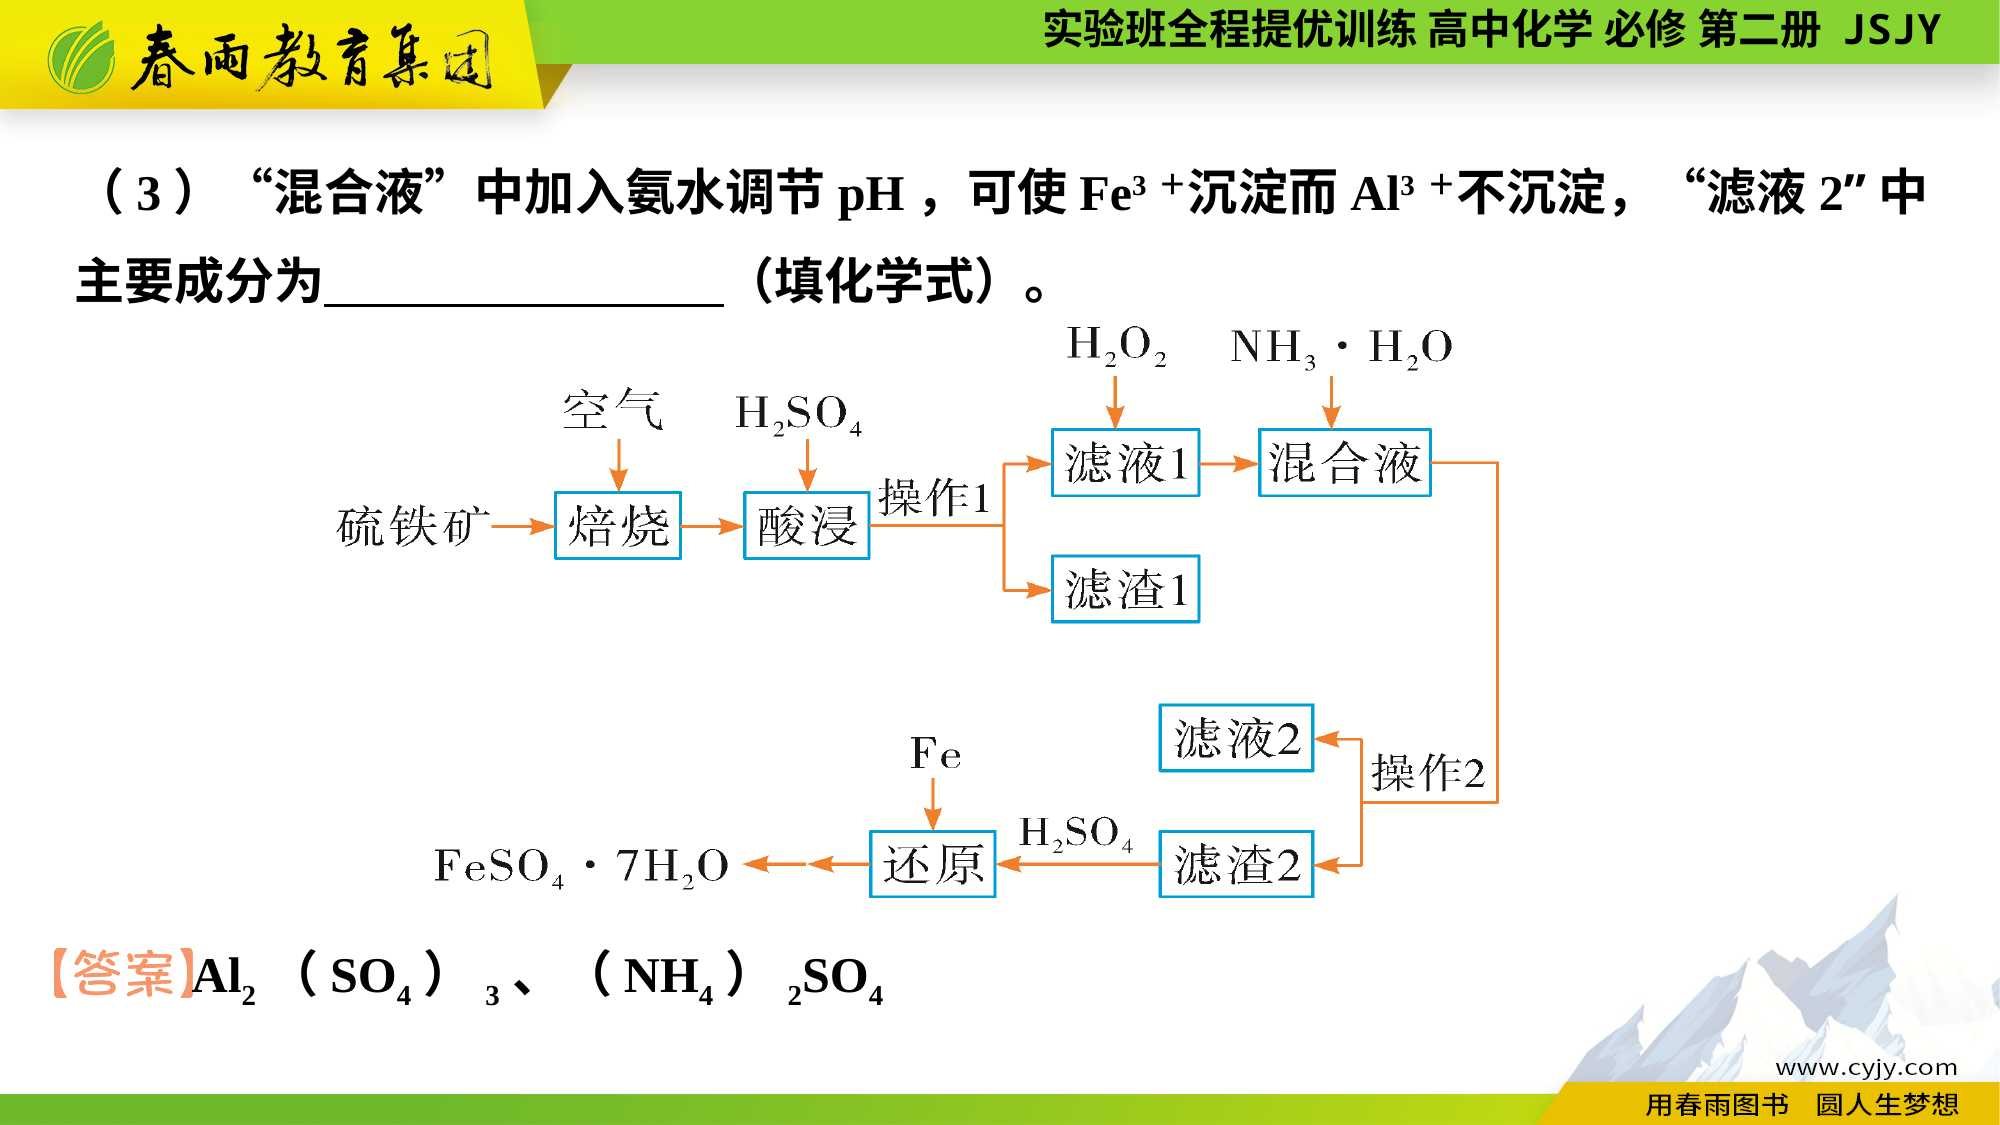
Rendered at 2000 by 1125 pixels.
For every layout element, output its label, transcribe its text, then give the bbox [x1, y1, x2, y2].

text_box Al2（SO4）3、（NH4）2SO4 [176, 935, 961, 1019]
list （3）“混合液”中加入氨水调节pH，可使Fe3＋沉淀而Al3＋不沉淀，“滤液2”中主要成分为 （填化学式）。 [59, 122, 1944, 308]
picture [0, 0, 2000, 1125]
